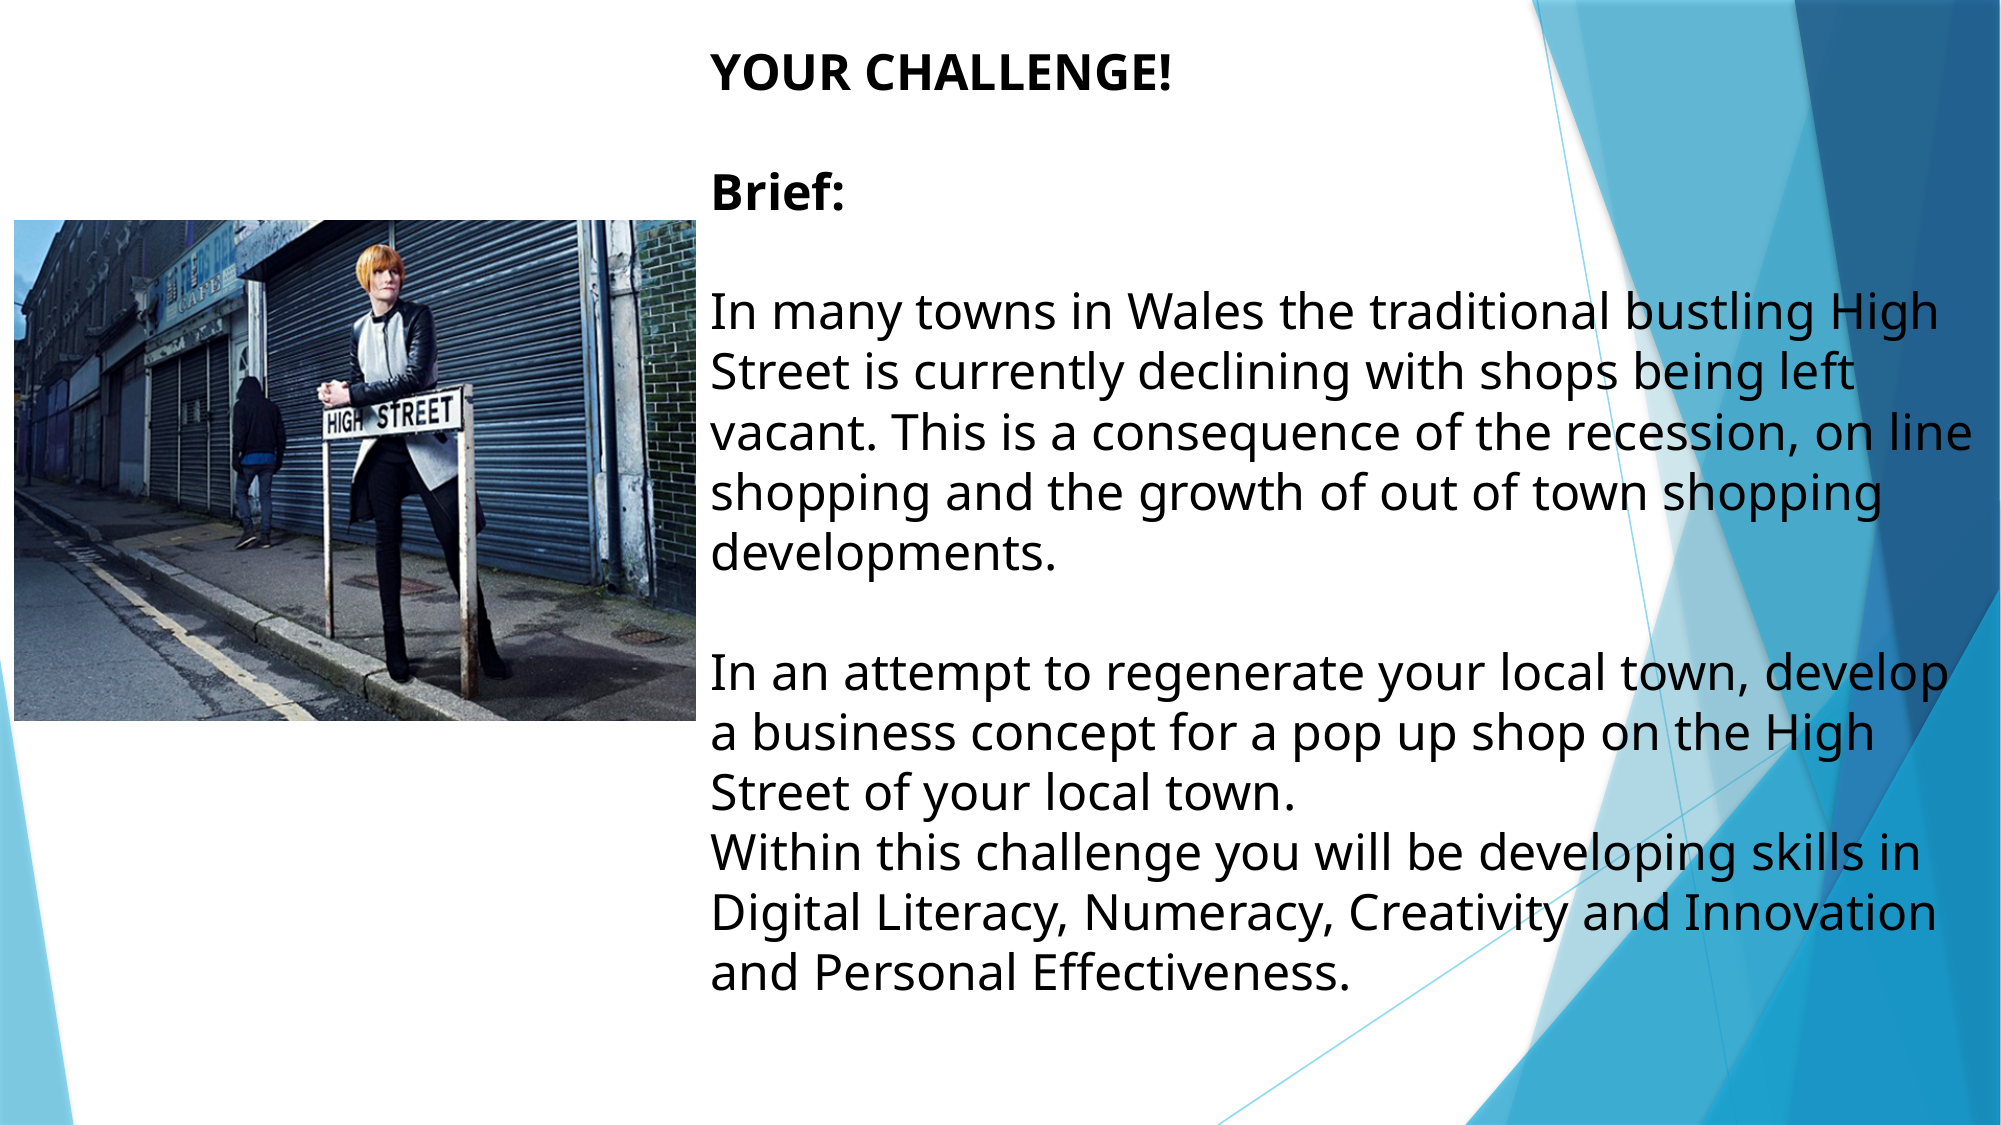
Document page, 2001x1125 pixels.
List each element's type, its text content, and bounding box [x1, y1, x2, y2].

title YOUR CHALLENGE! Brief: In many towns in Wales the traditional bustling High Street is currently declining with shops being left vacant. This is a consequence of the recession, on line shopping and the growth of out of town shopping developments. In an attempt to regenerate your local town, develop a business concept for a pop up shop on the High Street of your local town. Within this challenge you will be developing skills in Digital Literacy, Numeracy, Creativity and Innovation and Personal Effectiveness. [695, 32, 2000, 1105]
picture [13, 220, 697, 722]
